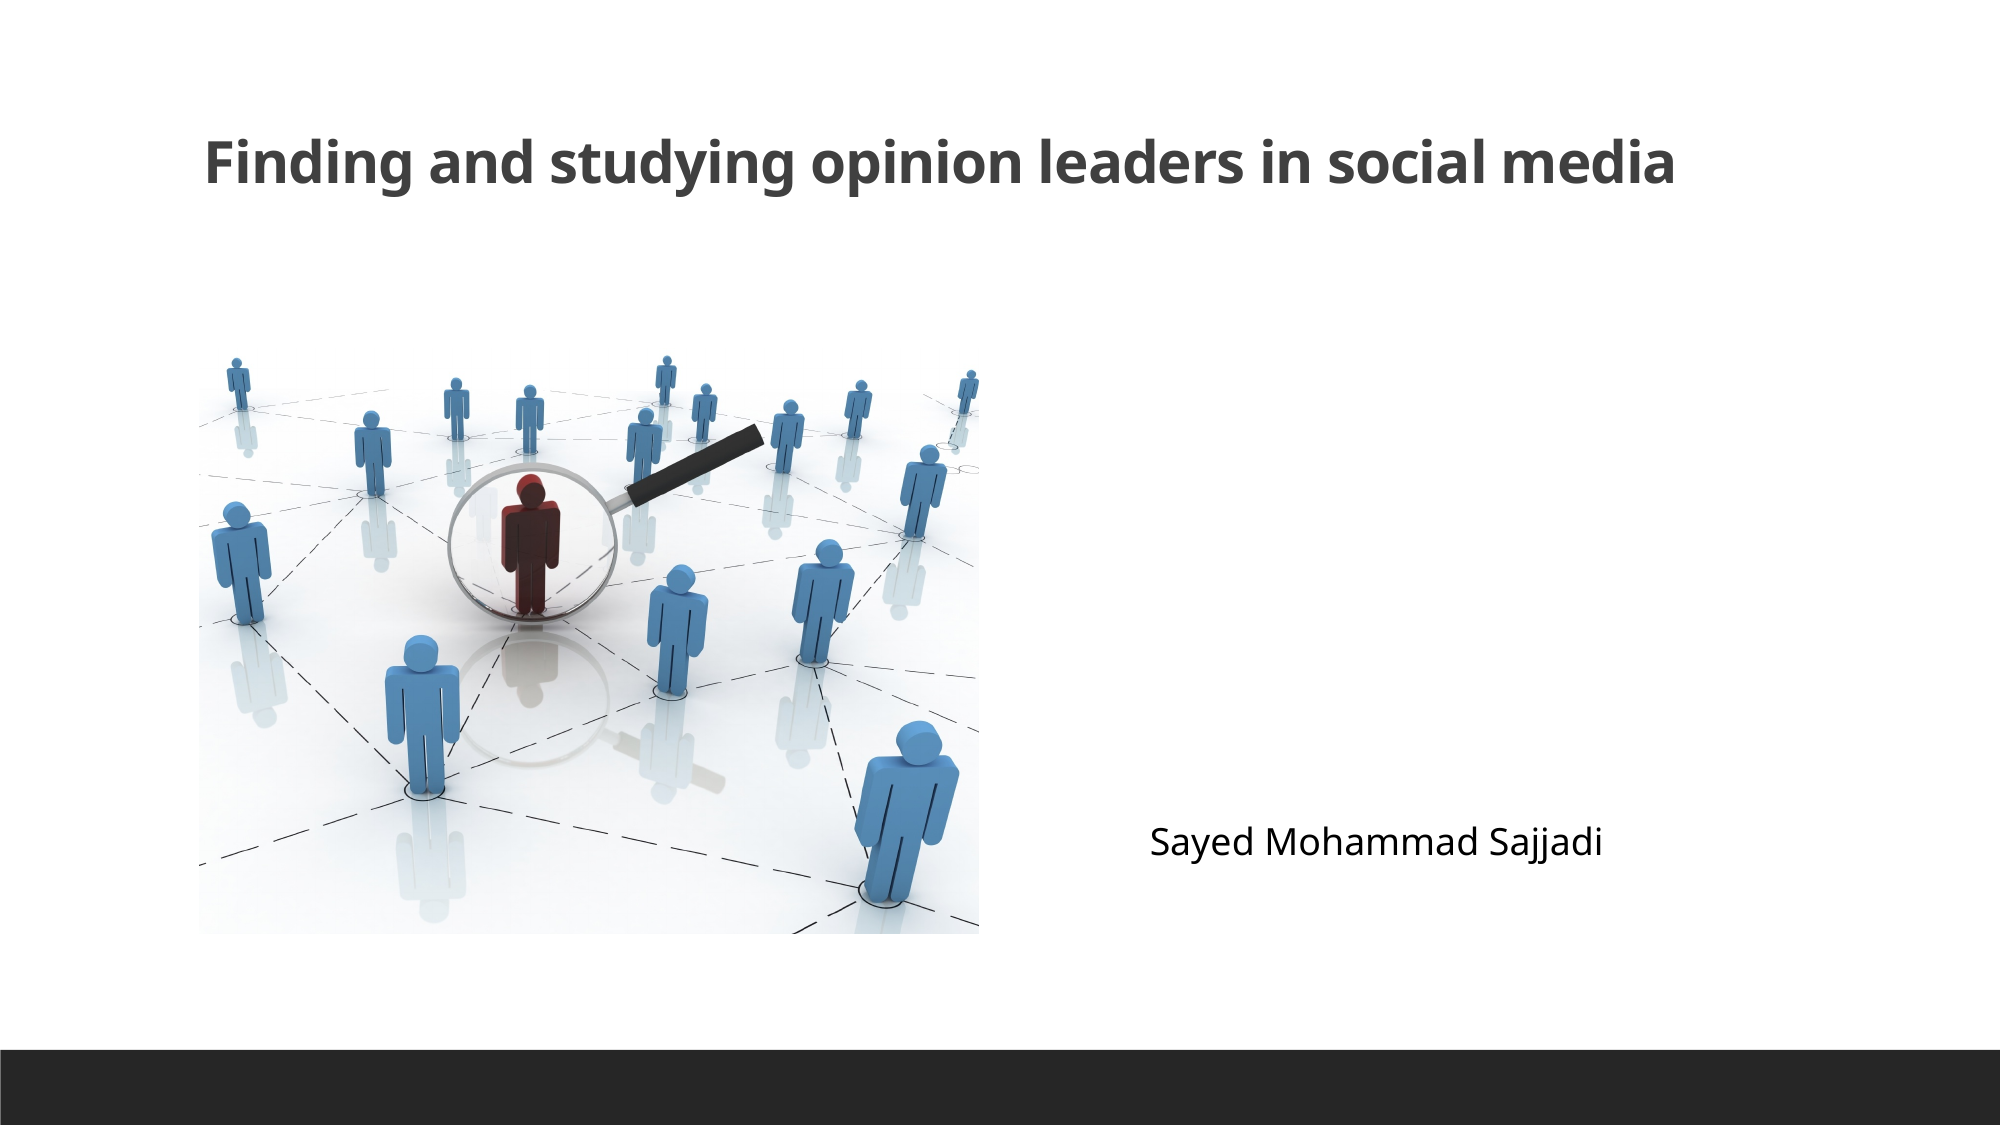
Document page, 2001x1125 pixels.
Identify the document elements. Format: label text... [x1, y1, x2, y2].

picture [199, 348, 980, 934]
text_box Sayed Mohammad Sajjadi [1135, 810, 1965, 870]
text_box Finding and studying opinion leaders in social media [189, 125, 1811, 342]
